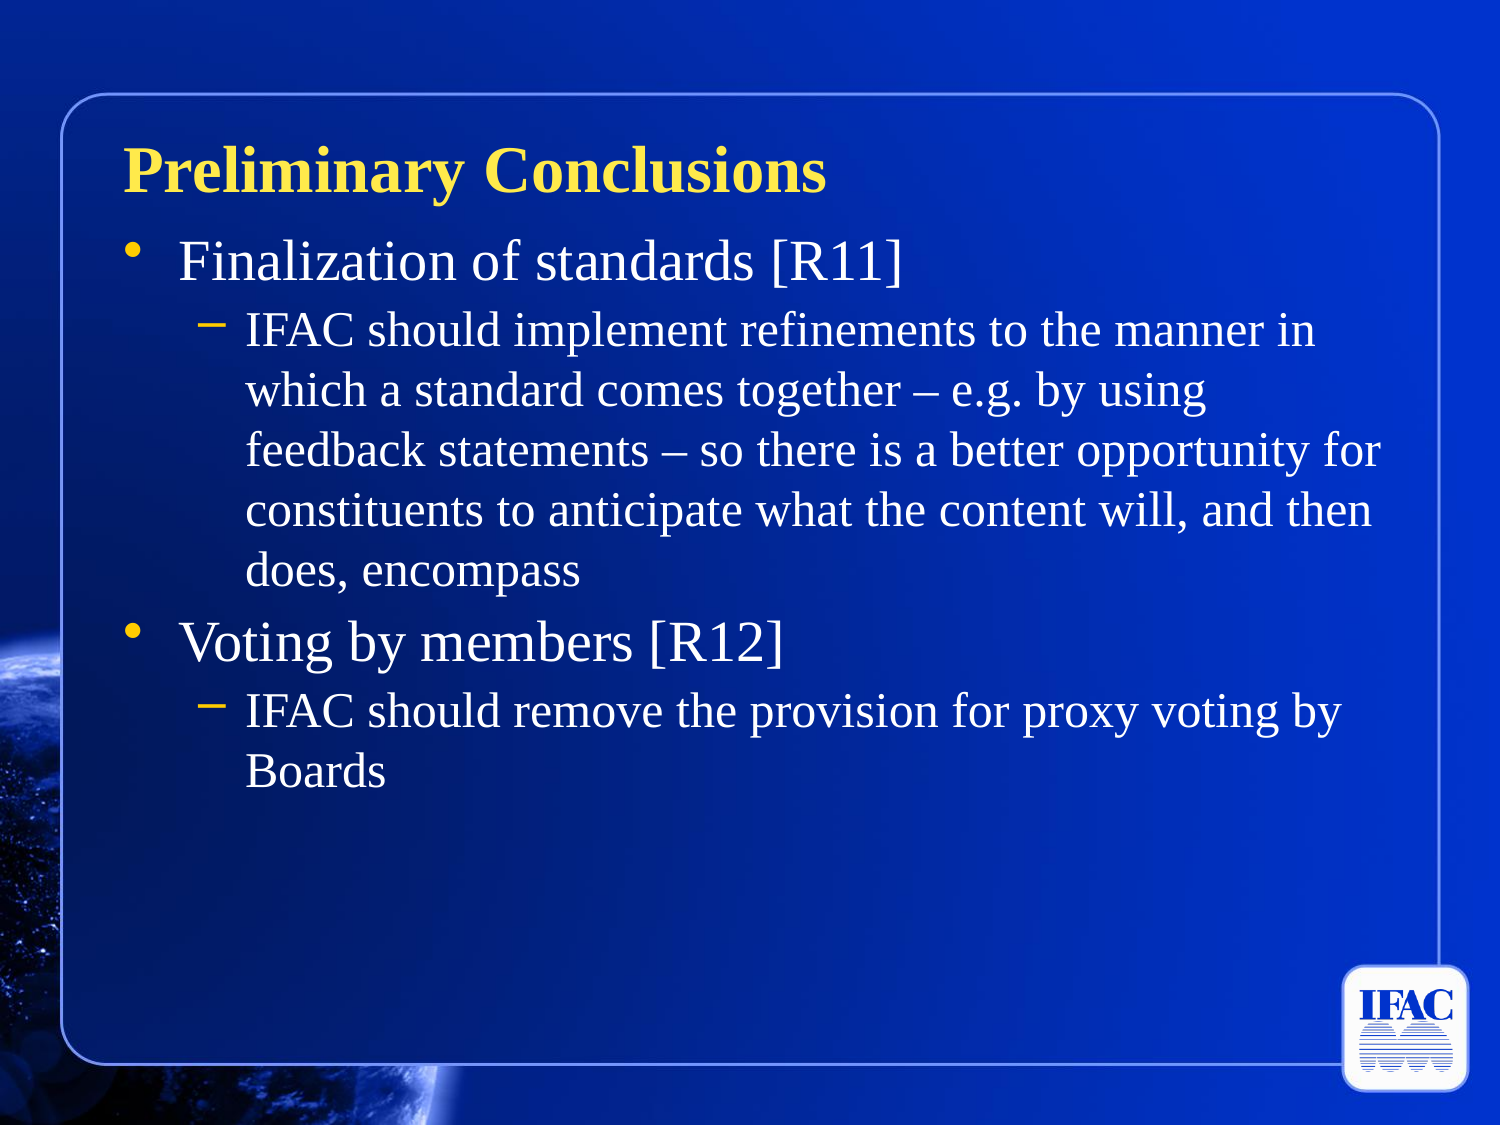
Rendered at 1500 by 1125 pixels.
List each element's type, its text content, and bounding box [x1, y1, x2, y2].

list Finalization of standards [R11] IFAC should implement refinements to the manner in which a standard comes together – e.g. by using feedback statements – so there is a better opportunity for constituents to anticipate what the content will, and then does, encompass Voting by members [R12] IFAC should remove the provision for proxy voting by Boards [107, 215, 1411, 1048]
picture [0, 0, 1500, 1125]
list Preliminary Conclusions [107, 118, 1411, 215]
